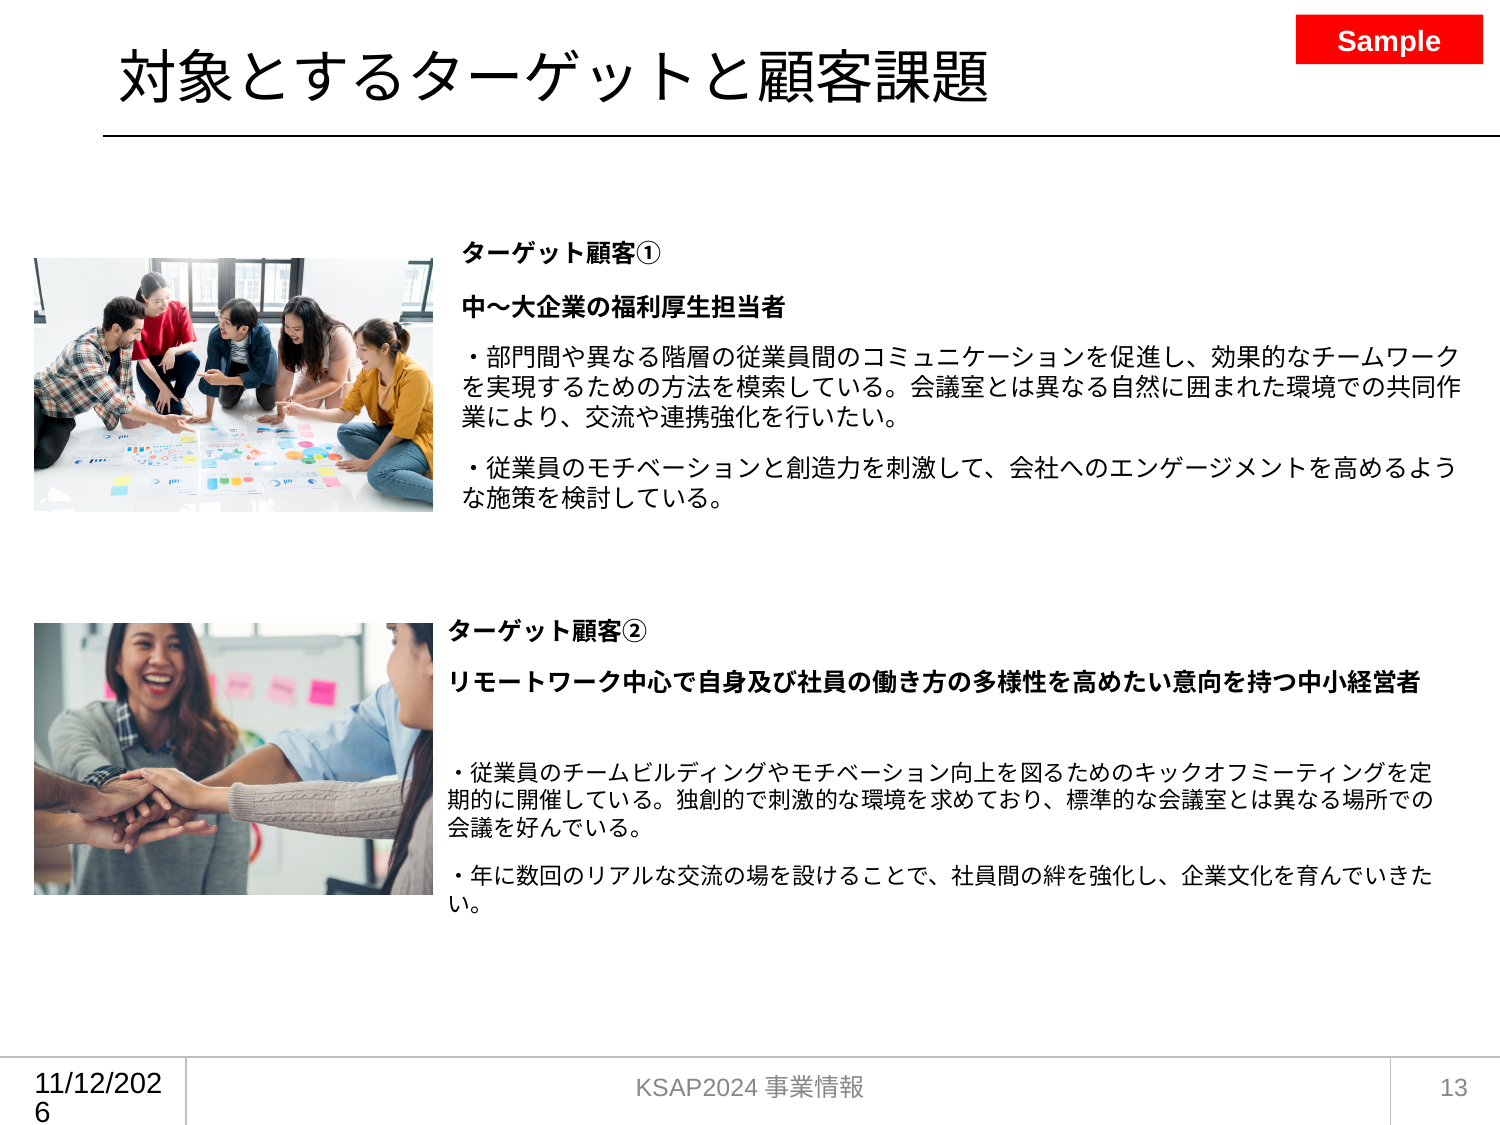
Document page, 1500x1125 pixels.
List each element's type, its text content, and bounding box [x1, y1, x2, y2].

text_box ターゲット顧客② リモートワーク中心で自身及び社員の働き方の多様性を高めたい意向を持つ中小経営者 ・従業員のチームビルディングやモチベーション向上を図るためのキックオフミーティングを定期的に開催している。独創的で刺激的な環境を求めており、標準的な会議室とは異なる場所での会議を好んでいる。 ・年に数回のリアルな交流の場を設けることで、社員間の絆を強化し、企業文化を育んでいきたい。 [432, 608, 1451, 937]
picture [34, 258, 433, 512]
footer KSAP2024事業情報 [496, 1056, 1004, 1117]
picture [33, 622, 433, 895]
title 対象とするターゲットと顧客課題 [103, 14, 1397, 136]
list ターゲット顧客① 中〜大企業の福利厚生担当者 ・部門間や異なる階層の従業員間のコミュニケーションを促進し、効果的なチームワークを実現するための方法を模索している。会議室とは異なる自然に囲まれた環境での共同作業により、交流や連携強化を行いたい。 ・従業員のモチベーションと創造力を刺激して、会社へのエンゲージメントを高めるような施策を検討している。 [446, 227, 1484, 563]
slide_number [19, 1056, 186, 1117]
text_box Sample [1295, 14, 1484, 65]
slide_number 12 [1391, 1056, 1484, 1117]
